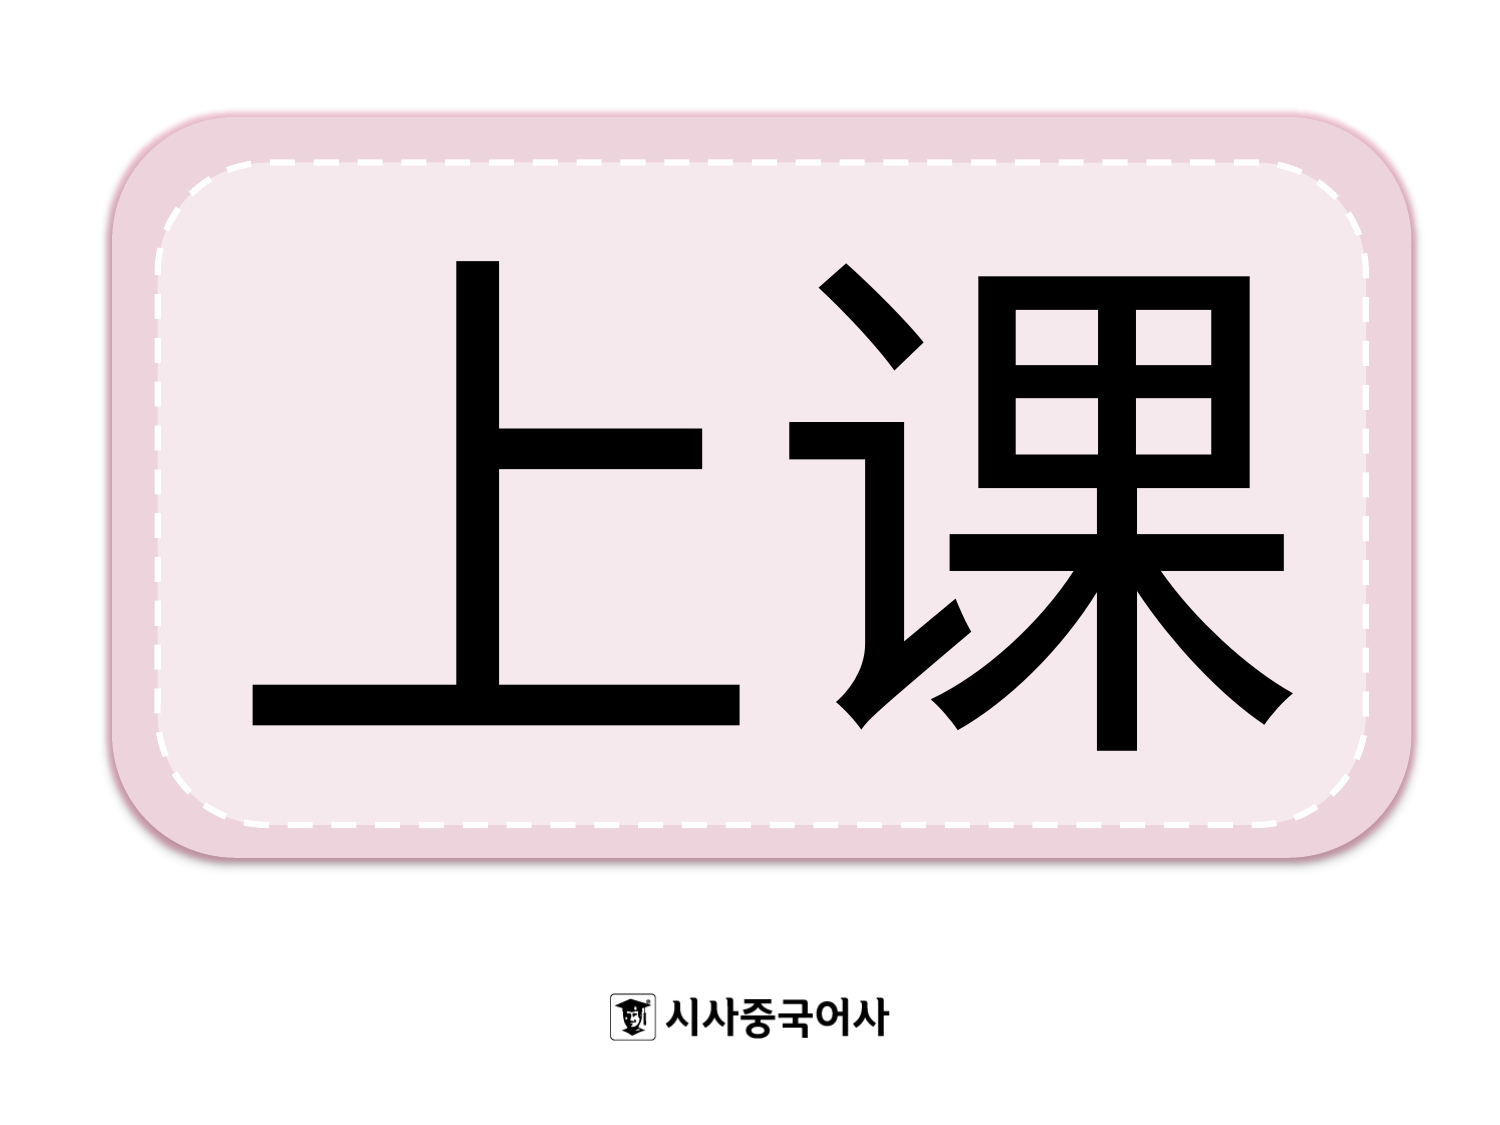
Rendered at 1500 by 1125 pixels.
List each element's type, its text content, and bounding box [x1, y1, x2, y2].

picture [602, 987, 898, 1047]
text_box 上课 [162, 160, 1371, 824]
